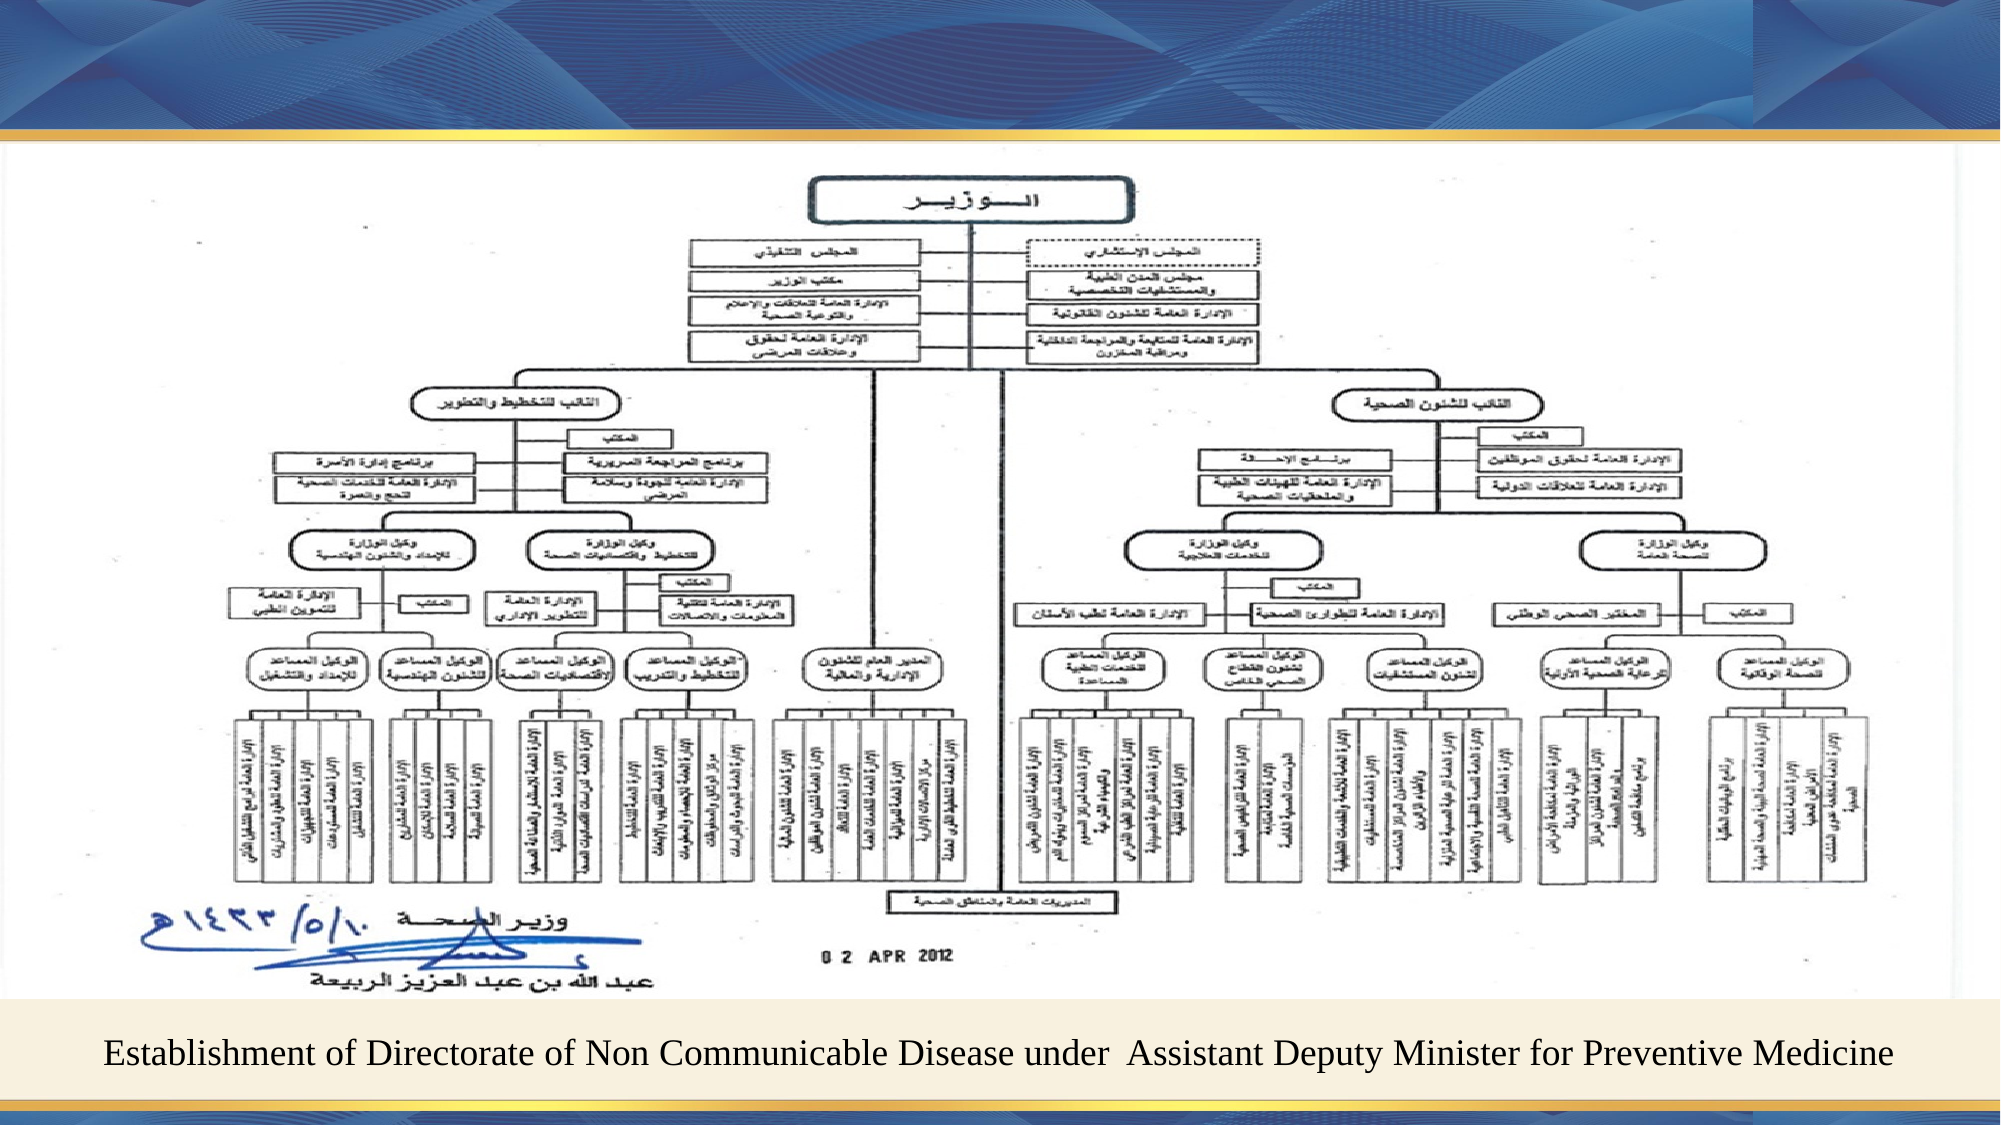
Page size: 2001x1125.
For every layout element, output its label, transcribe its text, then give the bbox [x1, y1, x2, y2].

list Establishment of Directorate of Non Communicable Disease under Assistant Deputy Minister for Preventive Medicine [0, 1025, 2000, 1074]
picture [0, 0, 2001, 1125]
